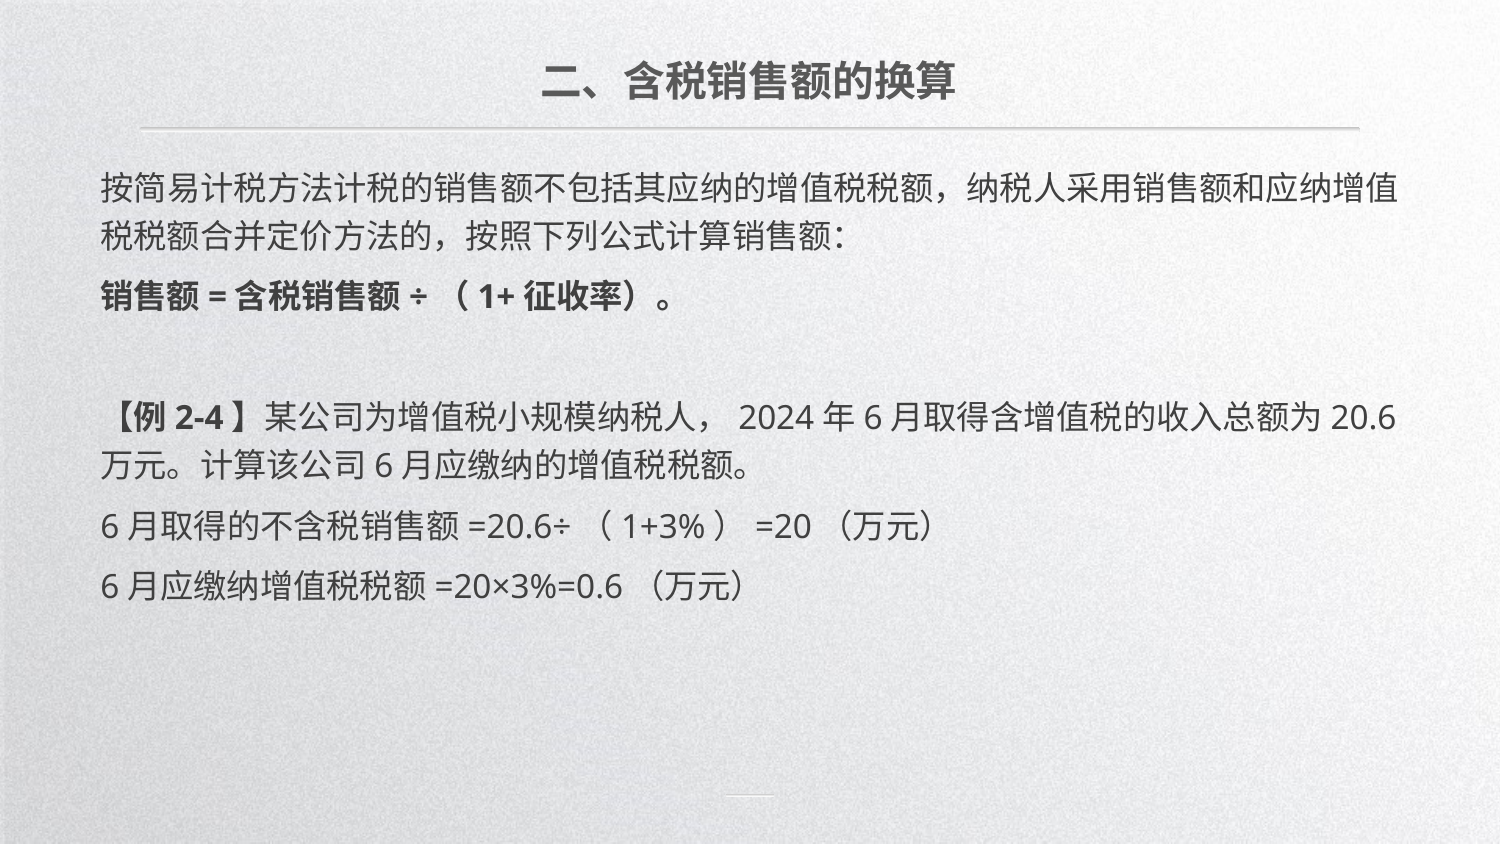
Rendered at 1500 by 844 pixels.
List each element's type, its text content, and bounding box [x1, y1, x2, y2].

text_box 二、含税销售额的换算 [459, 49, 1038, 111]
picture [0, 0, 1500, 844]
text_box 按简易计税方法计税的销售额不包括其应纳的增值税税额，纳税人采用销售额和应纳增值税税额合并定价方法的，按照下列公式计算销售额： 销售额=含税销售额÷（1+征收率）。 【例2-4】某公司为增值税小规模纳税人，2024年6月取得含增值税的收入总额为20.6万元。计算该公司6月应缴纳的增值税税额。 6月取得的不含税销售额=20.6÷（1+3%）=20（万元） 6月应缴纳增值税税额=20×3%=0.6（万元） [100, 159, 1400, 666]
